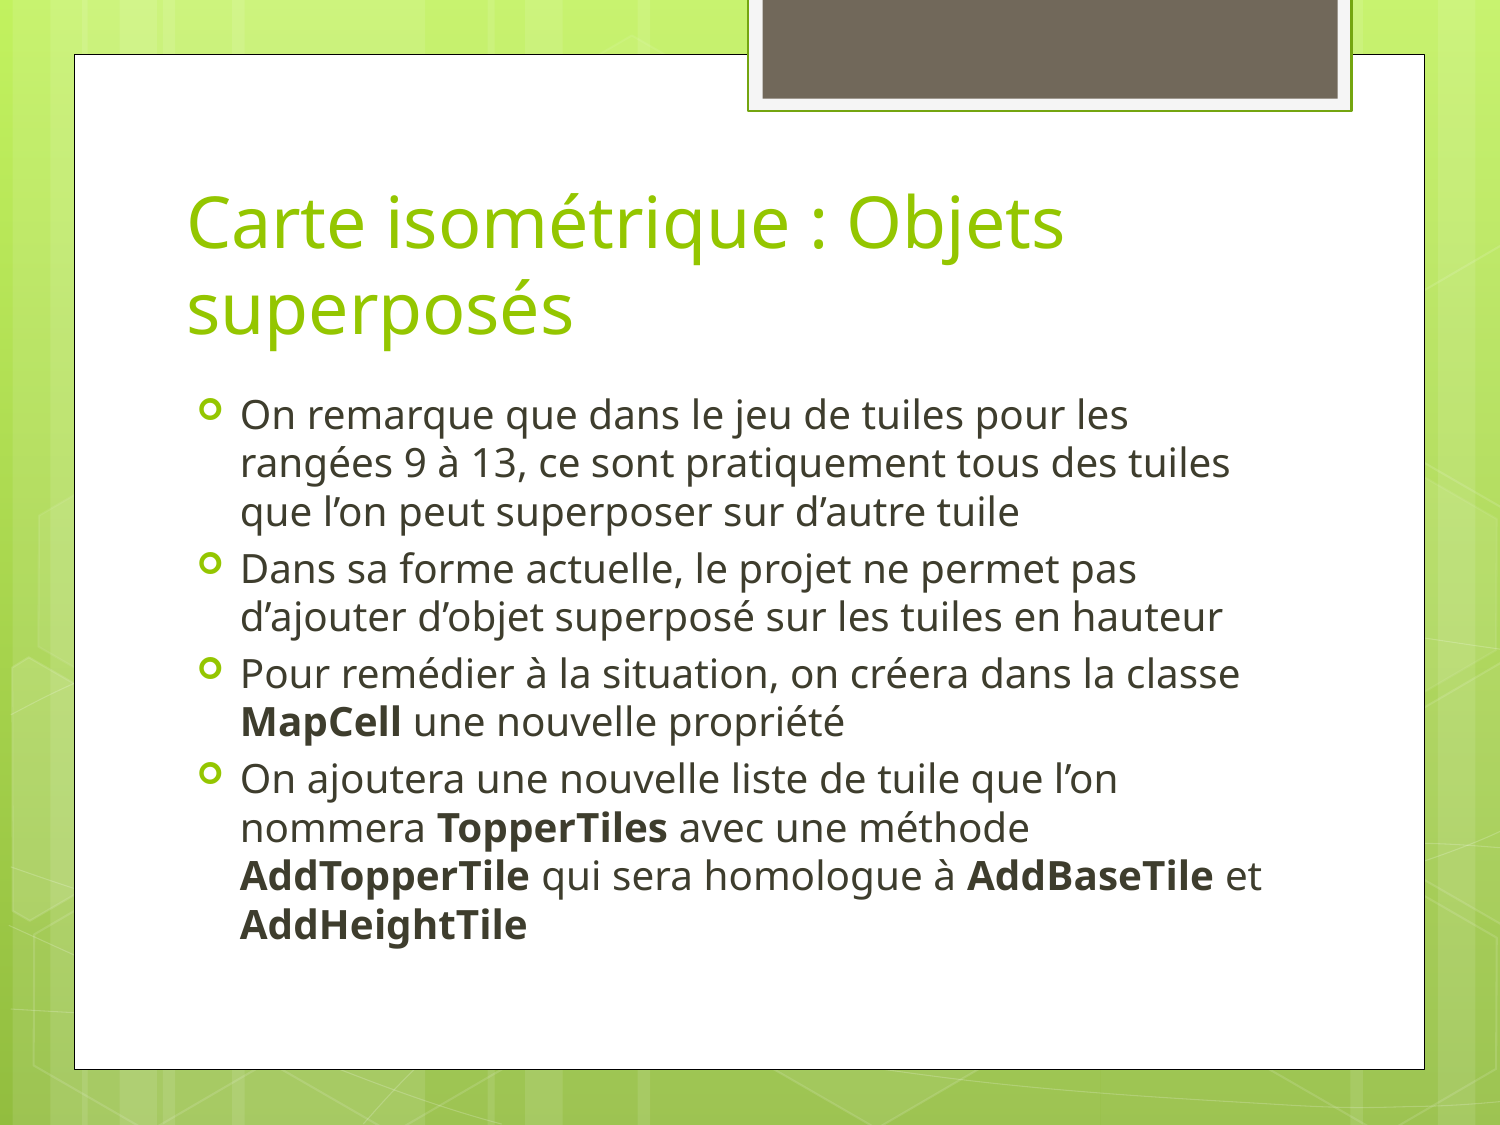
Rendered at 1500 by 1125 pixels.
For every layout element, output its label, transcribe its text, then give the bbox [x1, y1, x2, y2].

title Carte isométrique : Objets superposés [171, 168, 1324, 357]
list On remarque que dans le jeu de tuiles pour les rangées 9 à 13, ce sont pratiquement tous des tuiles que l’on peut superposer sur d’autre tuile Dans sa forme actuelle, le projet ne permet pas d’ajouter d’objet superposé sur les tuiles en hauteur Pour remédier à la situation, on créera dans la classe MapCell une nouvelle propriété On ajoutera une nouvelle liste de tuile que l’on nommera TopperTiles avec une méthode AddTopperTile qui sera homologue à AddBaseTile et AddHeightTile [171, 381, 1283, 957]
